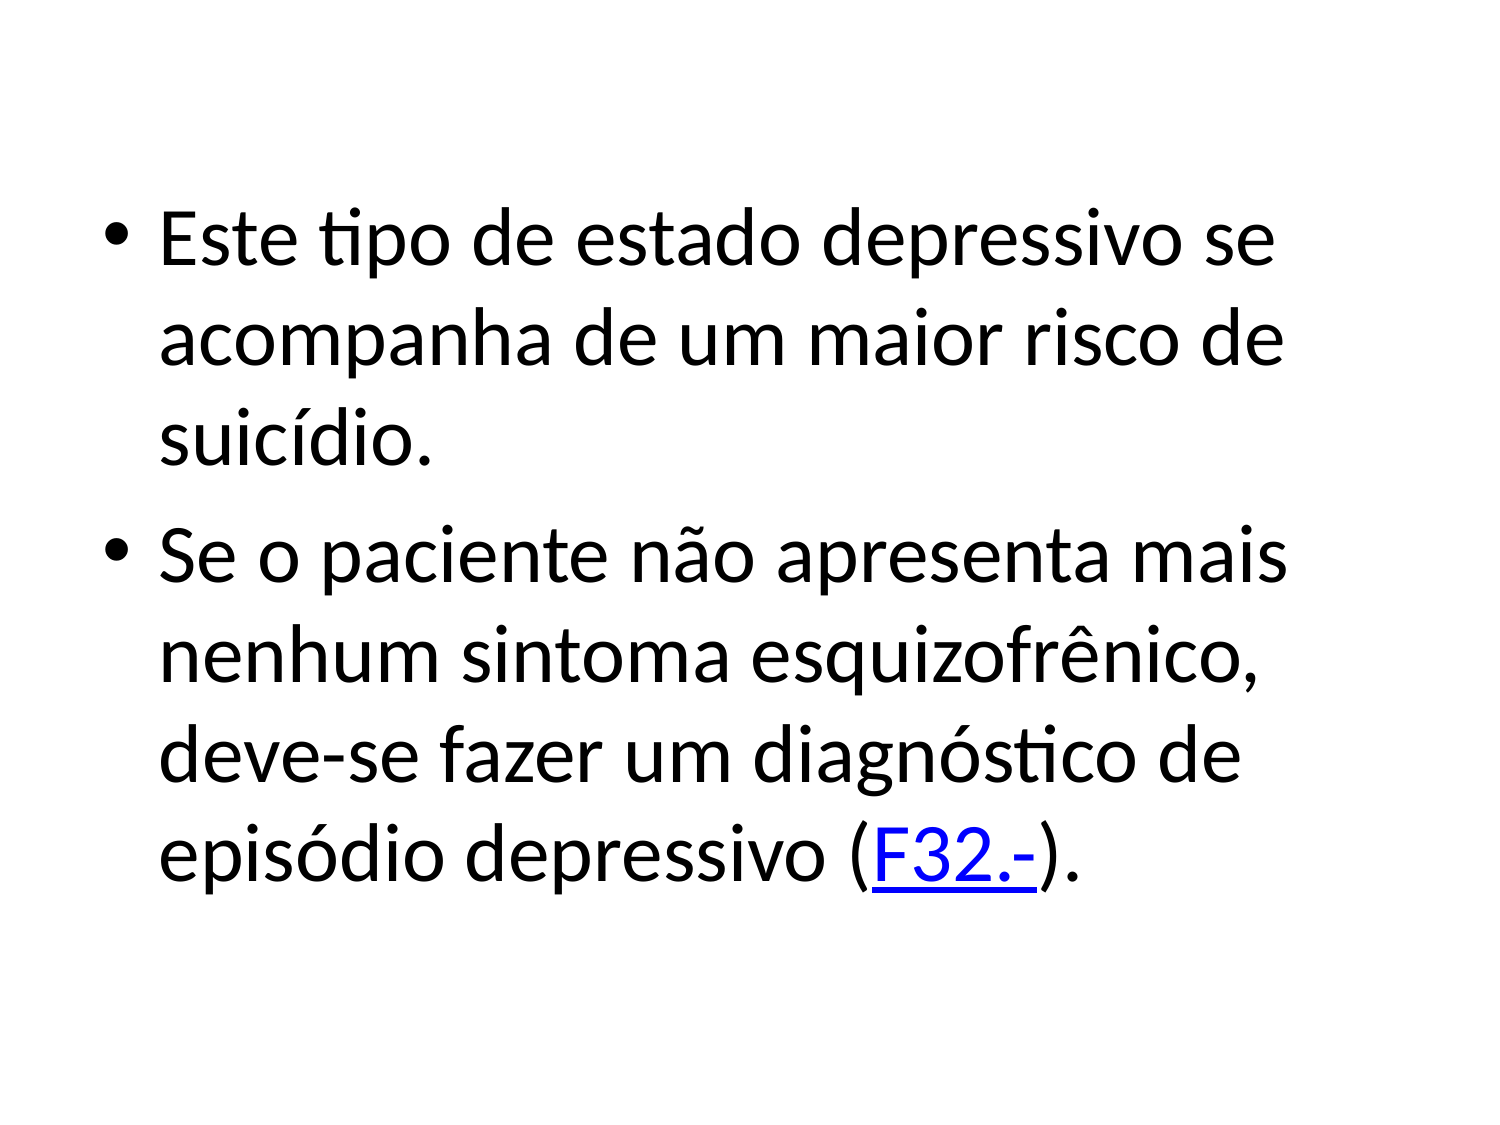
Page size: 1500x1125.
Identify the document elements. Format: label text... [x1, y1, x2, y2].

list Este tipo de estado depressivo se acompanha de um maior risco de suicídio. Se o paciente não apresenta mais nenhum sintoma esquizofrênico, deve-se fazer um diagnóstico de episódio depressivo (F32.-). [87, 174, 1400, 1005]
